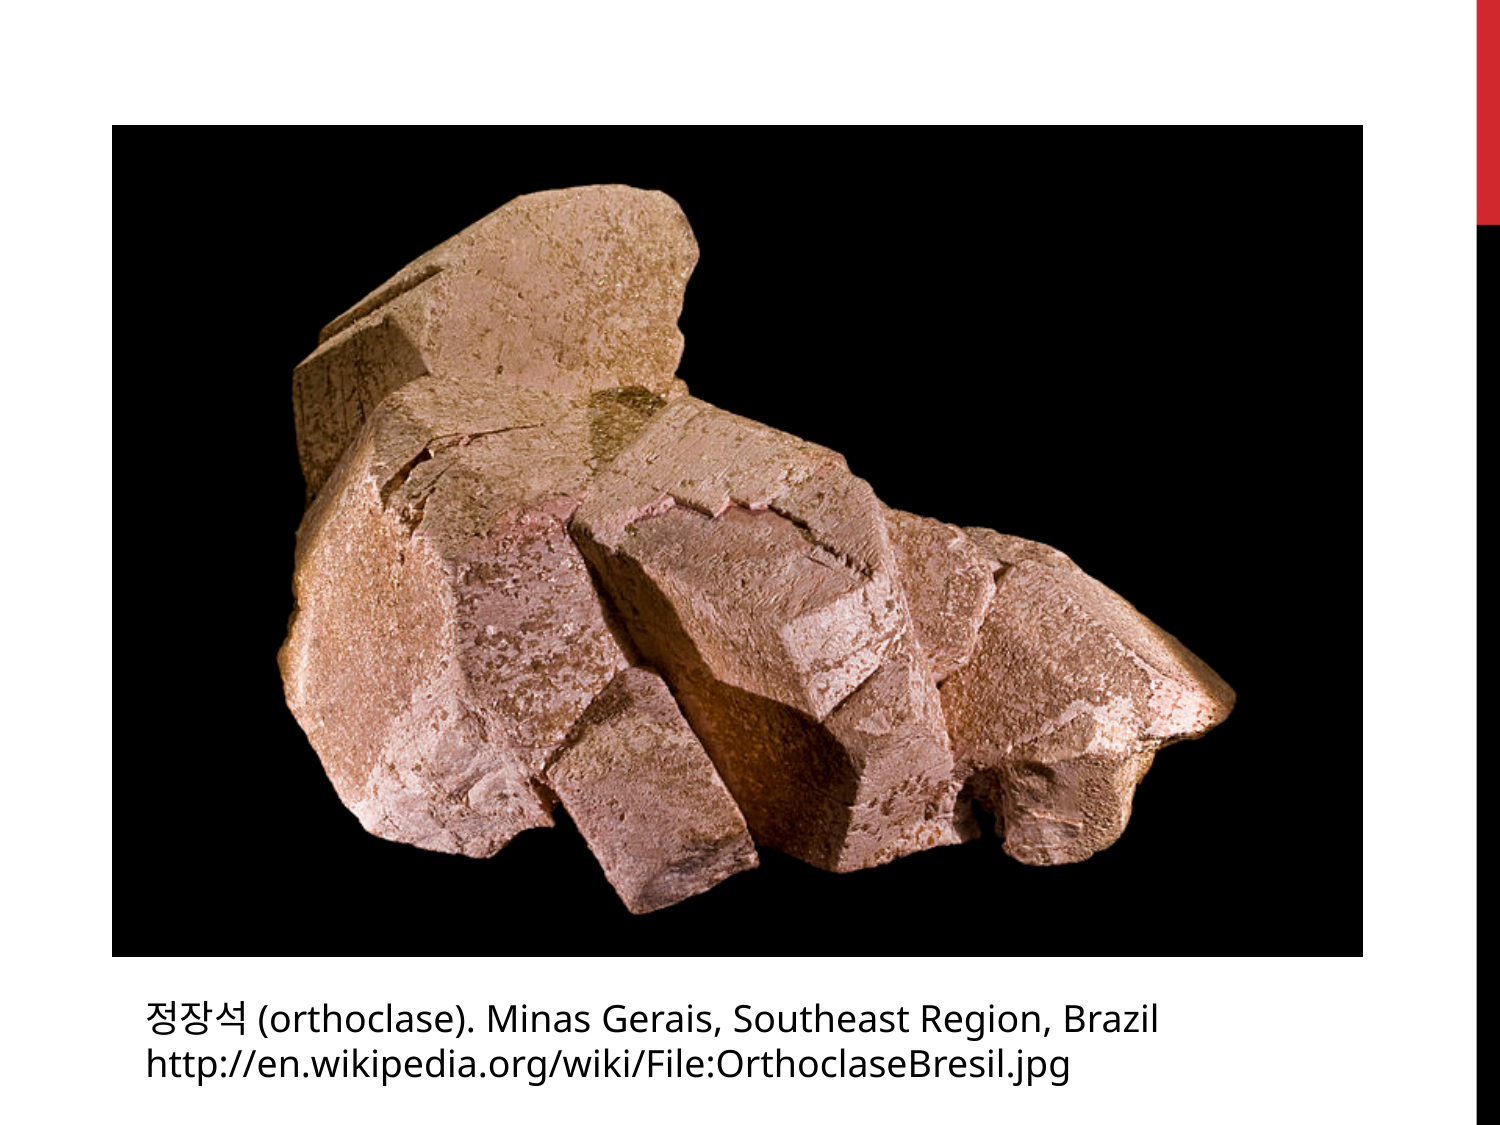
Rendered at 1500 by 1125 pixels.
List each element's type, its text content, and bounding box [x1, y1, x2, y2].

picture [111, 124, 1363, 958]
text_box 정장석(orthoclase). Minas Gerais, Southeast Region, Brazil http://en.wikipedia.org/wiki/File:OrthoclaseBresil.jpg [130, 987, 1186, 1093]
